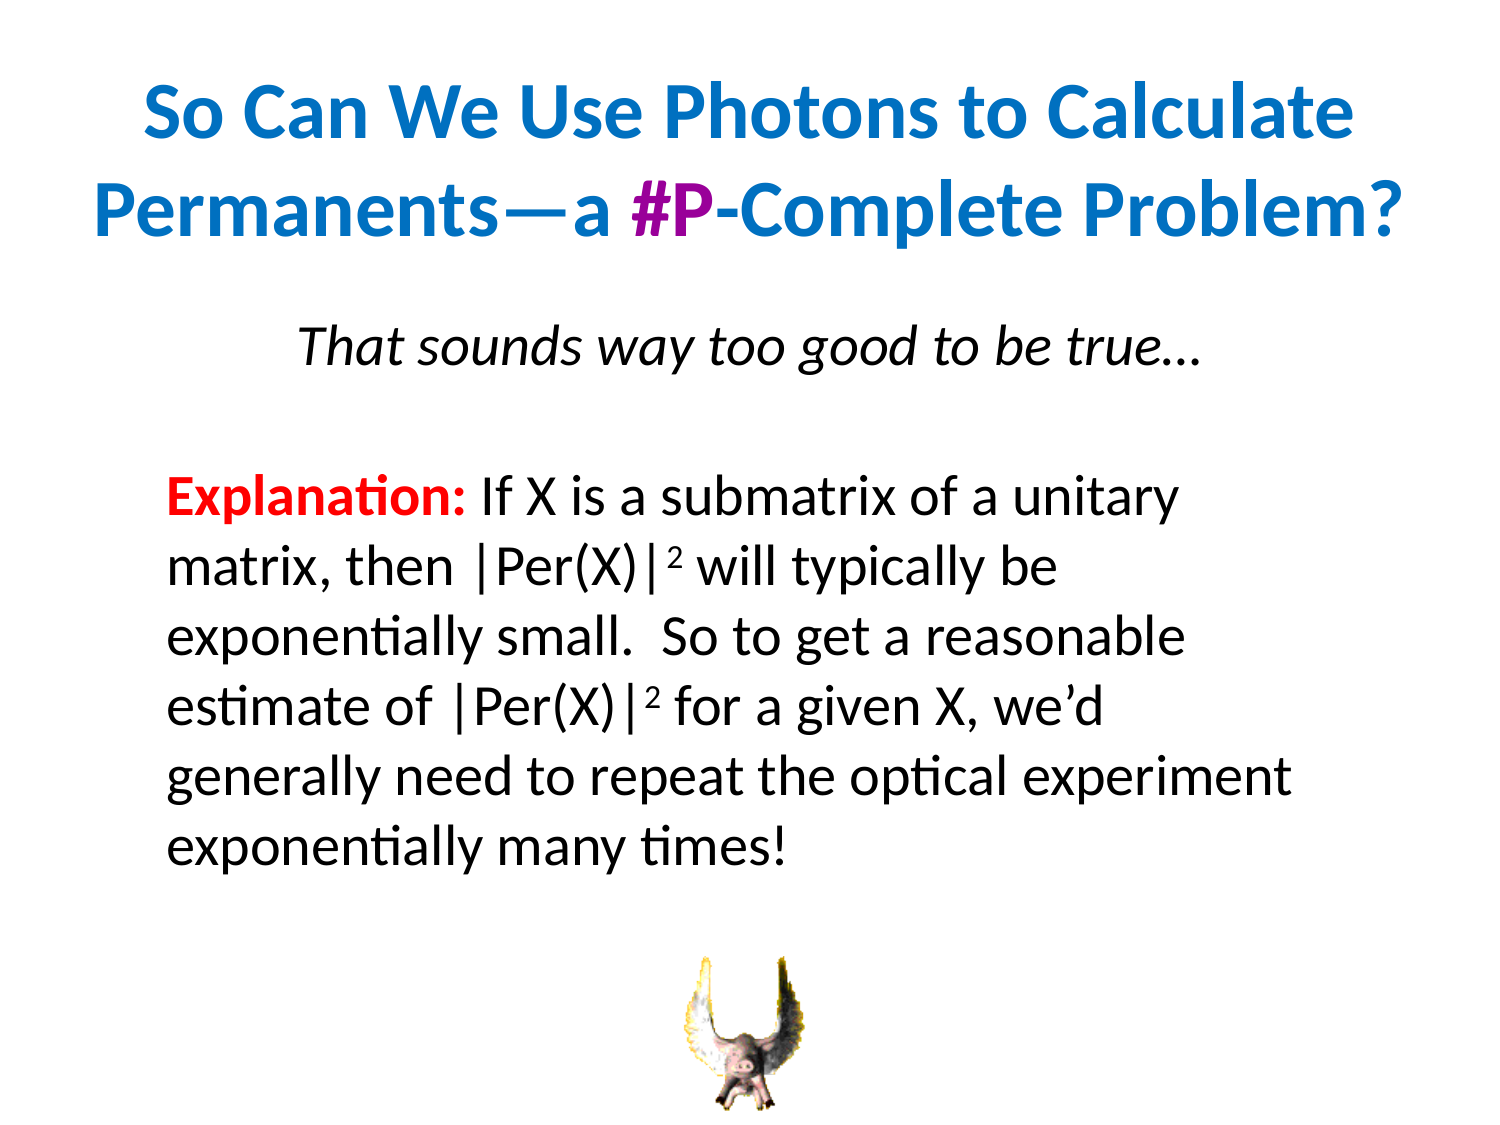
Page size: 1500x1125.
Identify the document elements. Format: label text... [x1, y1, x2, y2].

text_box Explanation: If X is a submatrix of a unitary matrix, then |Per(X)|2 will typically be exponentially small. So to get a reasonable estimate of |Per(X)|2 for a given X, we’d generally need to repeat the optical experiment exponentially many times! [151, 449, 1339, 525]
picture [637, 955, 854, 1125]
text_box That sounds way too good to be true… [87, 299, 1413, 375]
text_box So Can We Use Photons to Calculate Permanents—a #P-Complete Problem? [62, 49, 1438, 260]
